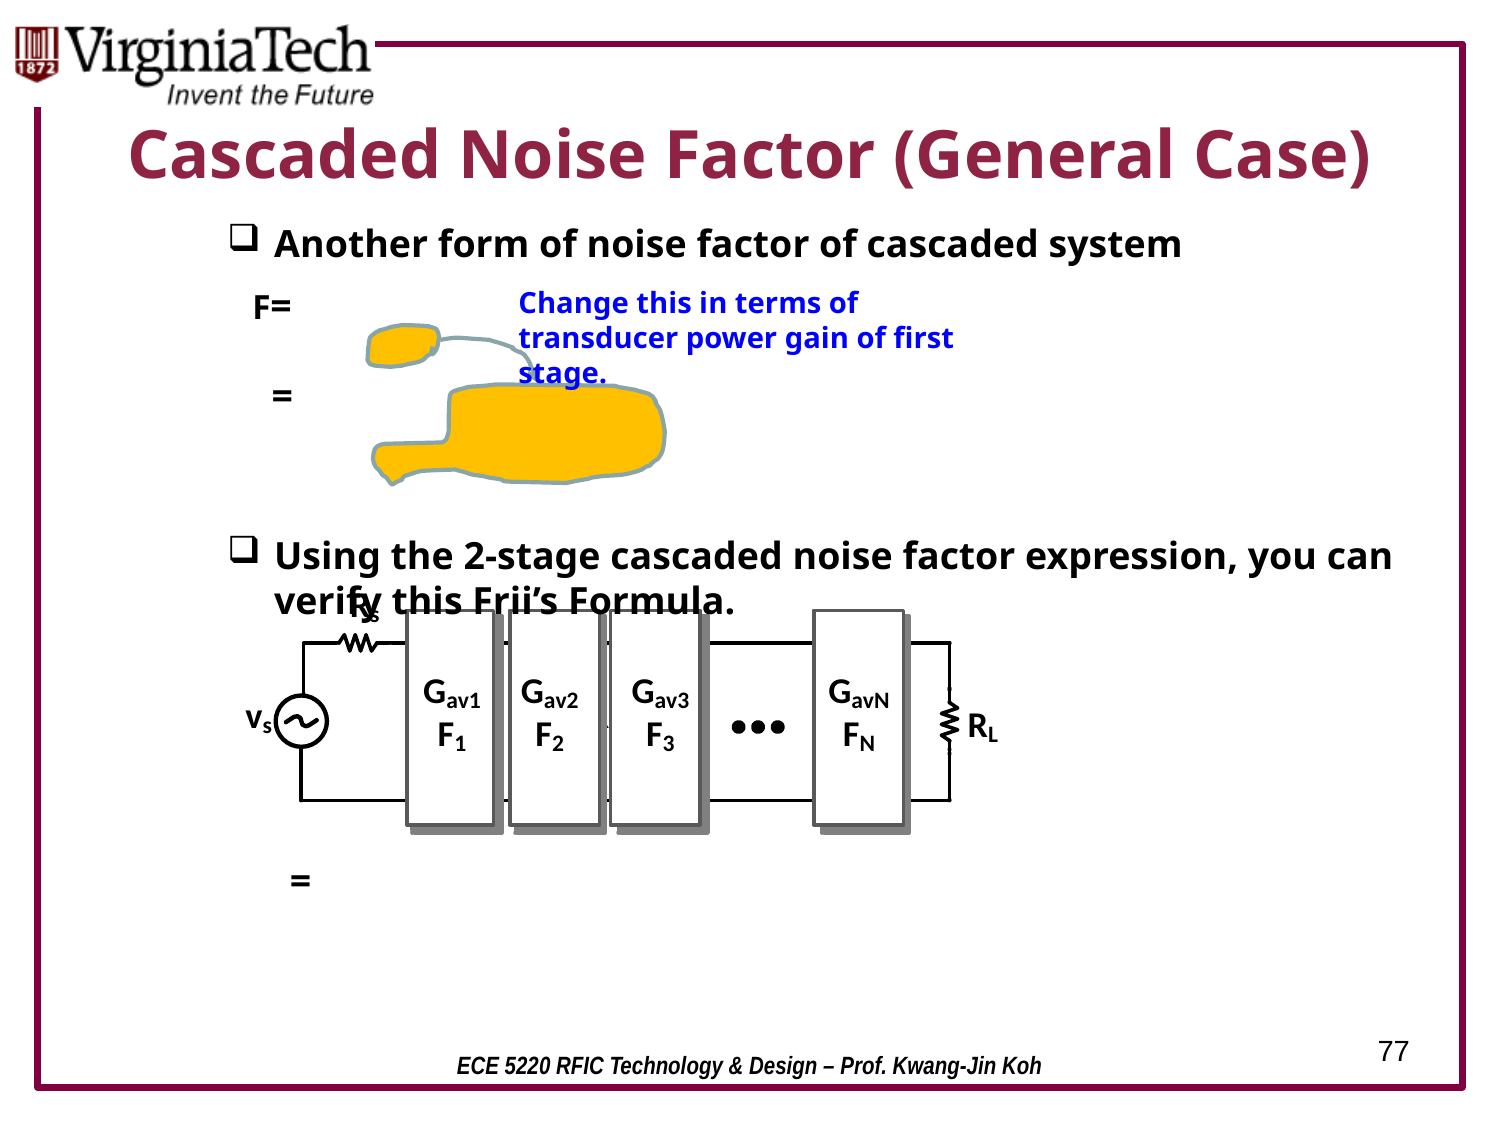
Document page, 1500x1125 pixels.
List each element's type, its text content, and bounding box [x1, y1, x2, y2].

text_box [370, 382, 667, 487]
text_box Change this in terms of transducer power gain of first stage. [503, 276, 1001, 397]
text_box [240, 574, 1003, 839]
text_box Another form of noise factor of cascaded system [212, 212, 1375, 273]
text_box [365, 322, 442, 369]
slide_number 77 [1074, 1024, 1425, 1103]
picture [15, 24, 375, 107]
text_box [440, 335, 503, 368]
text_box Using the 2-stage cascaded noise factor expression, you can verify this Frii’s Formula. [212, 524, 1463, 630]
title Cascaded Noise Factor (General Case) [75, 104, 1425, 213]
